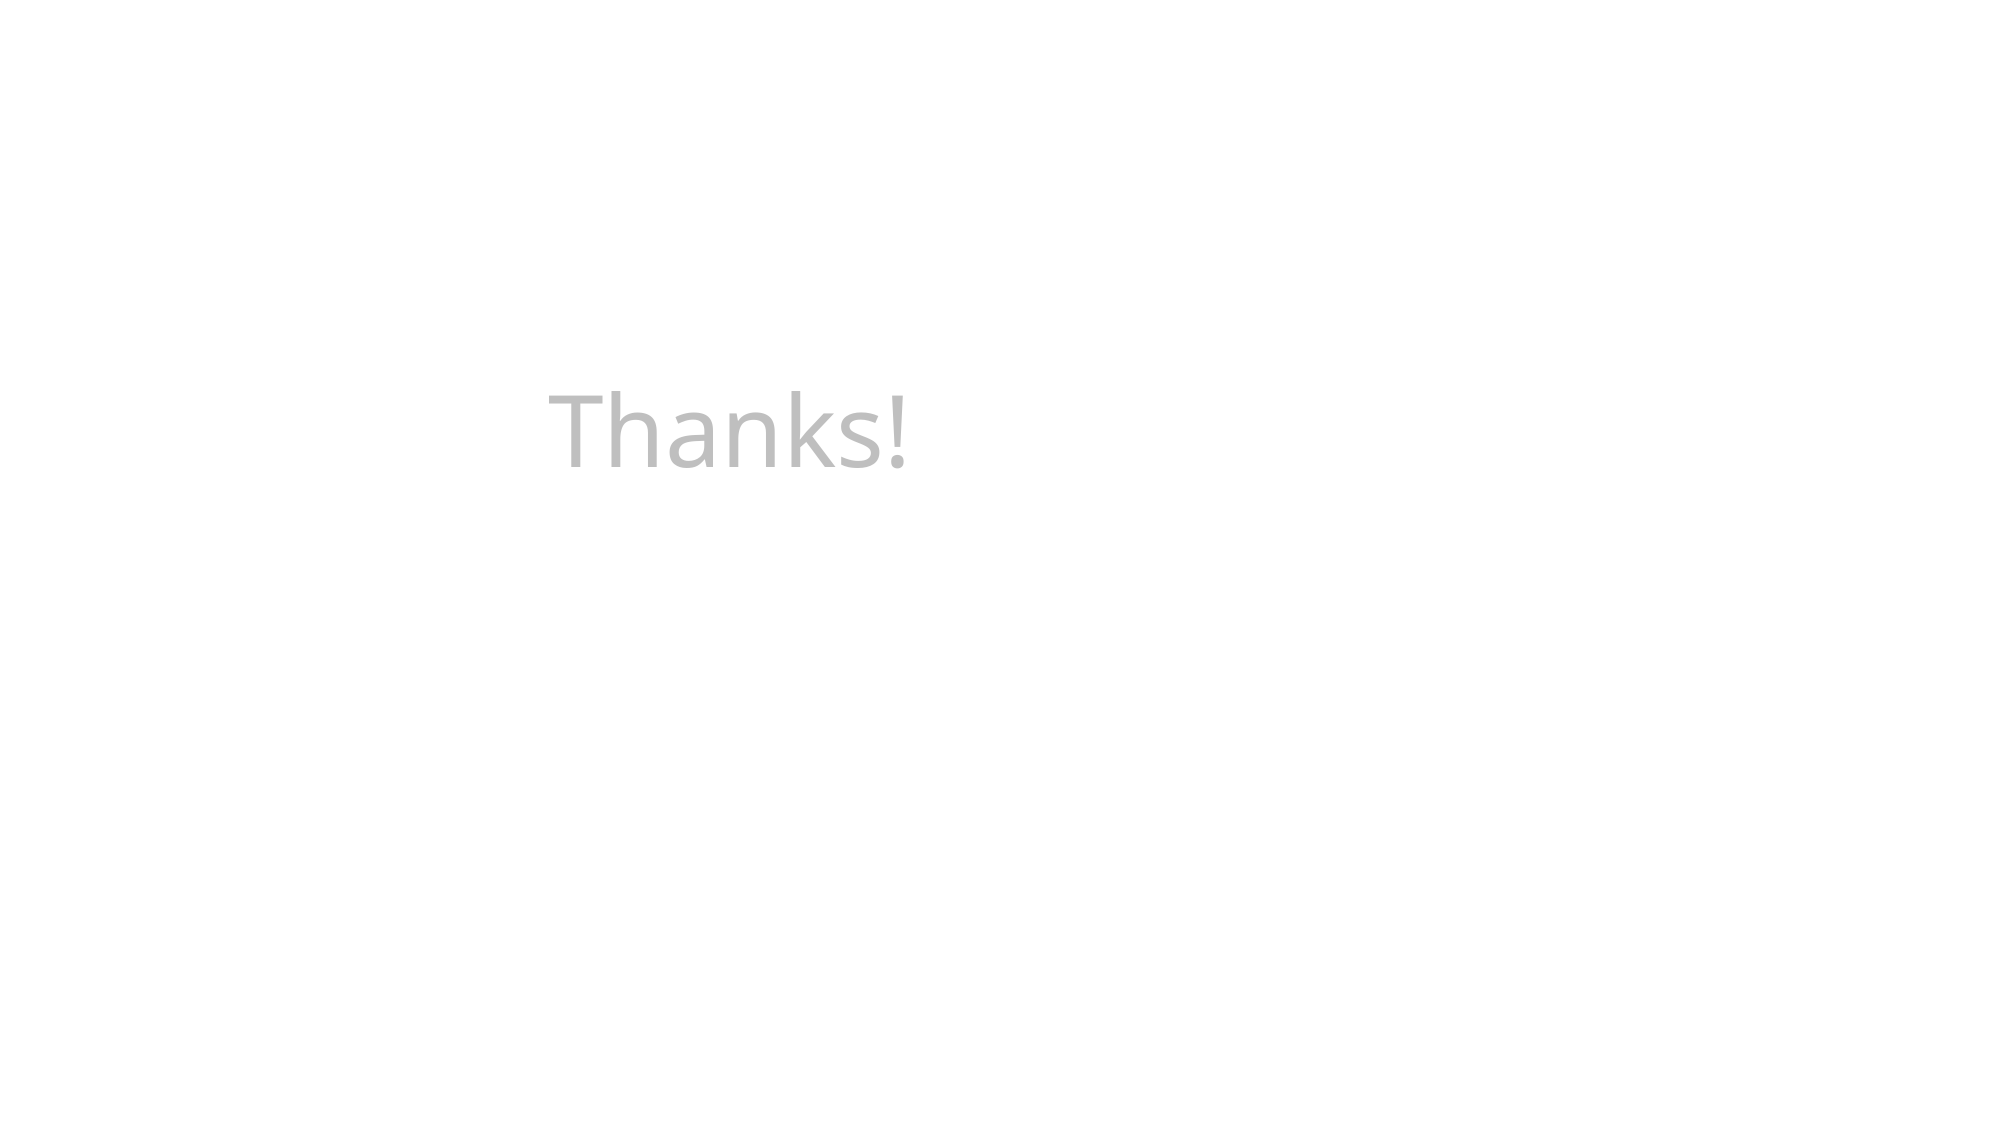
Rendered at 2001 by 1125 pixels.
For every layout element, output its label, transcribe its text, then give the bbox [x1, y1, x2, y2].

text_box Thanks! [533, 359, 927, 495]
